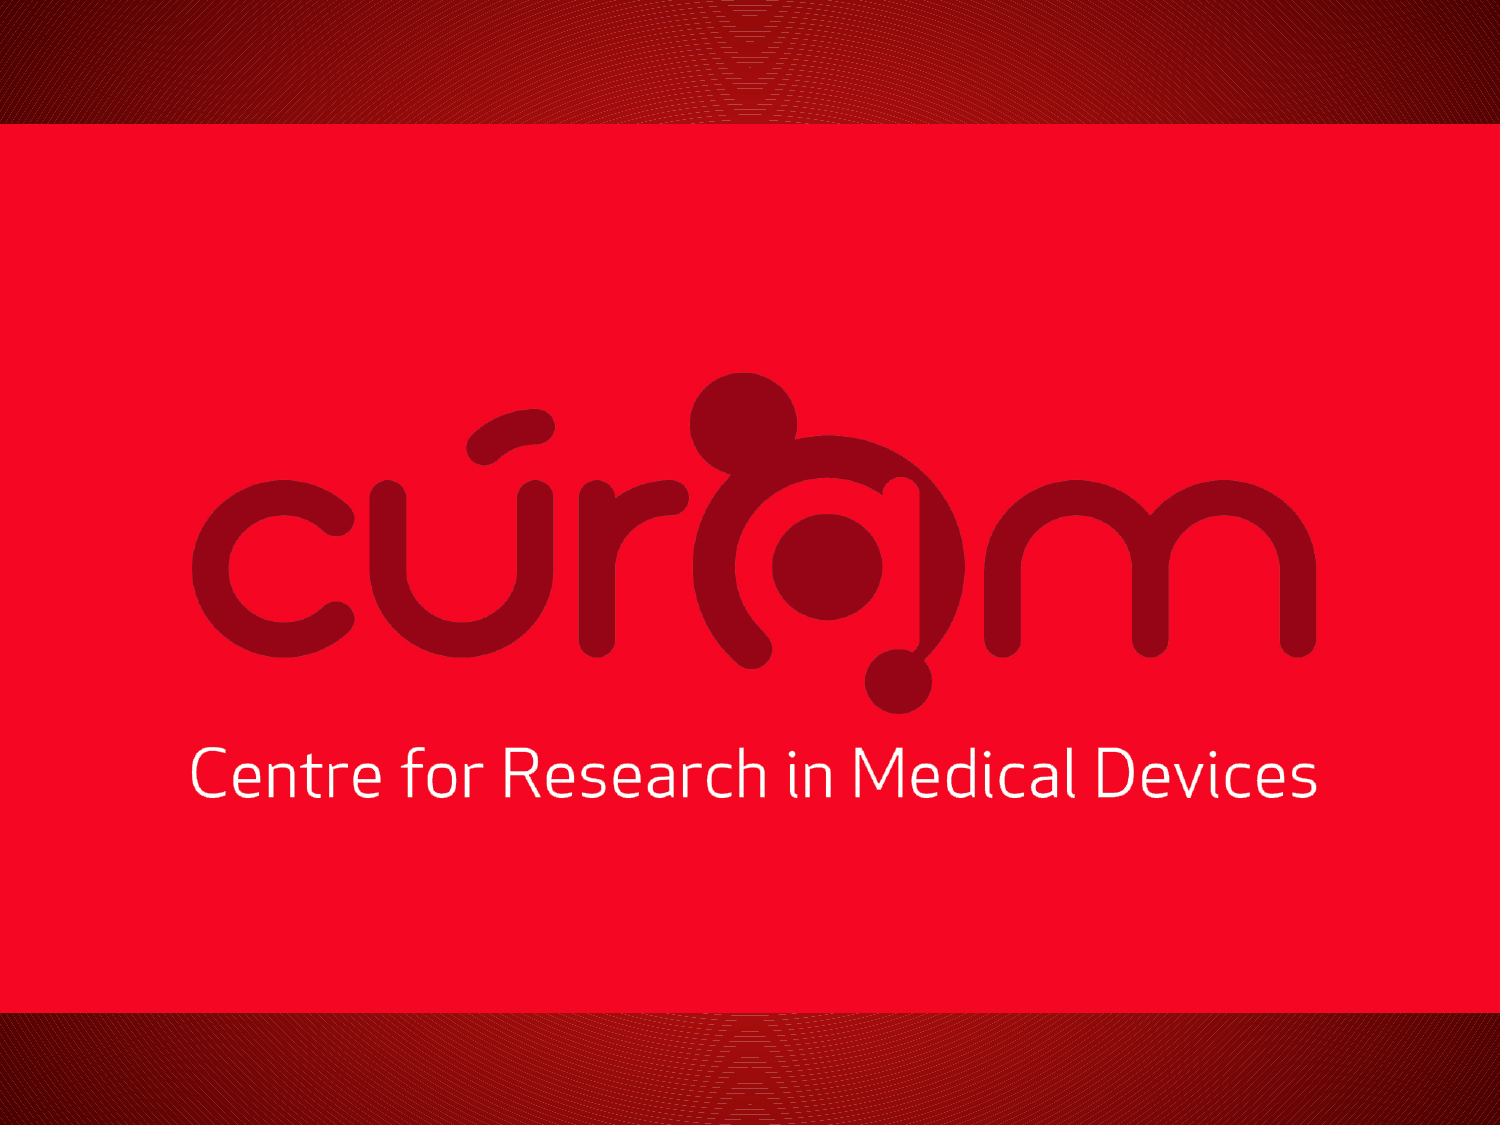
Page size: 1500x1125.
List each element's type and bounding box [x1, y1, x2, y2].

picture [0, 124, 1500, 1013]
